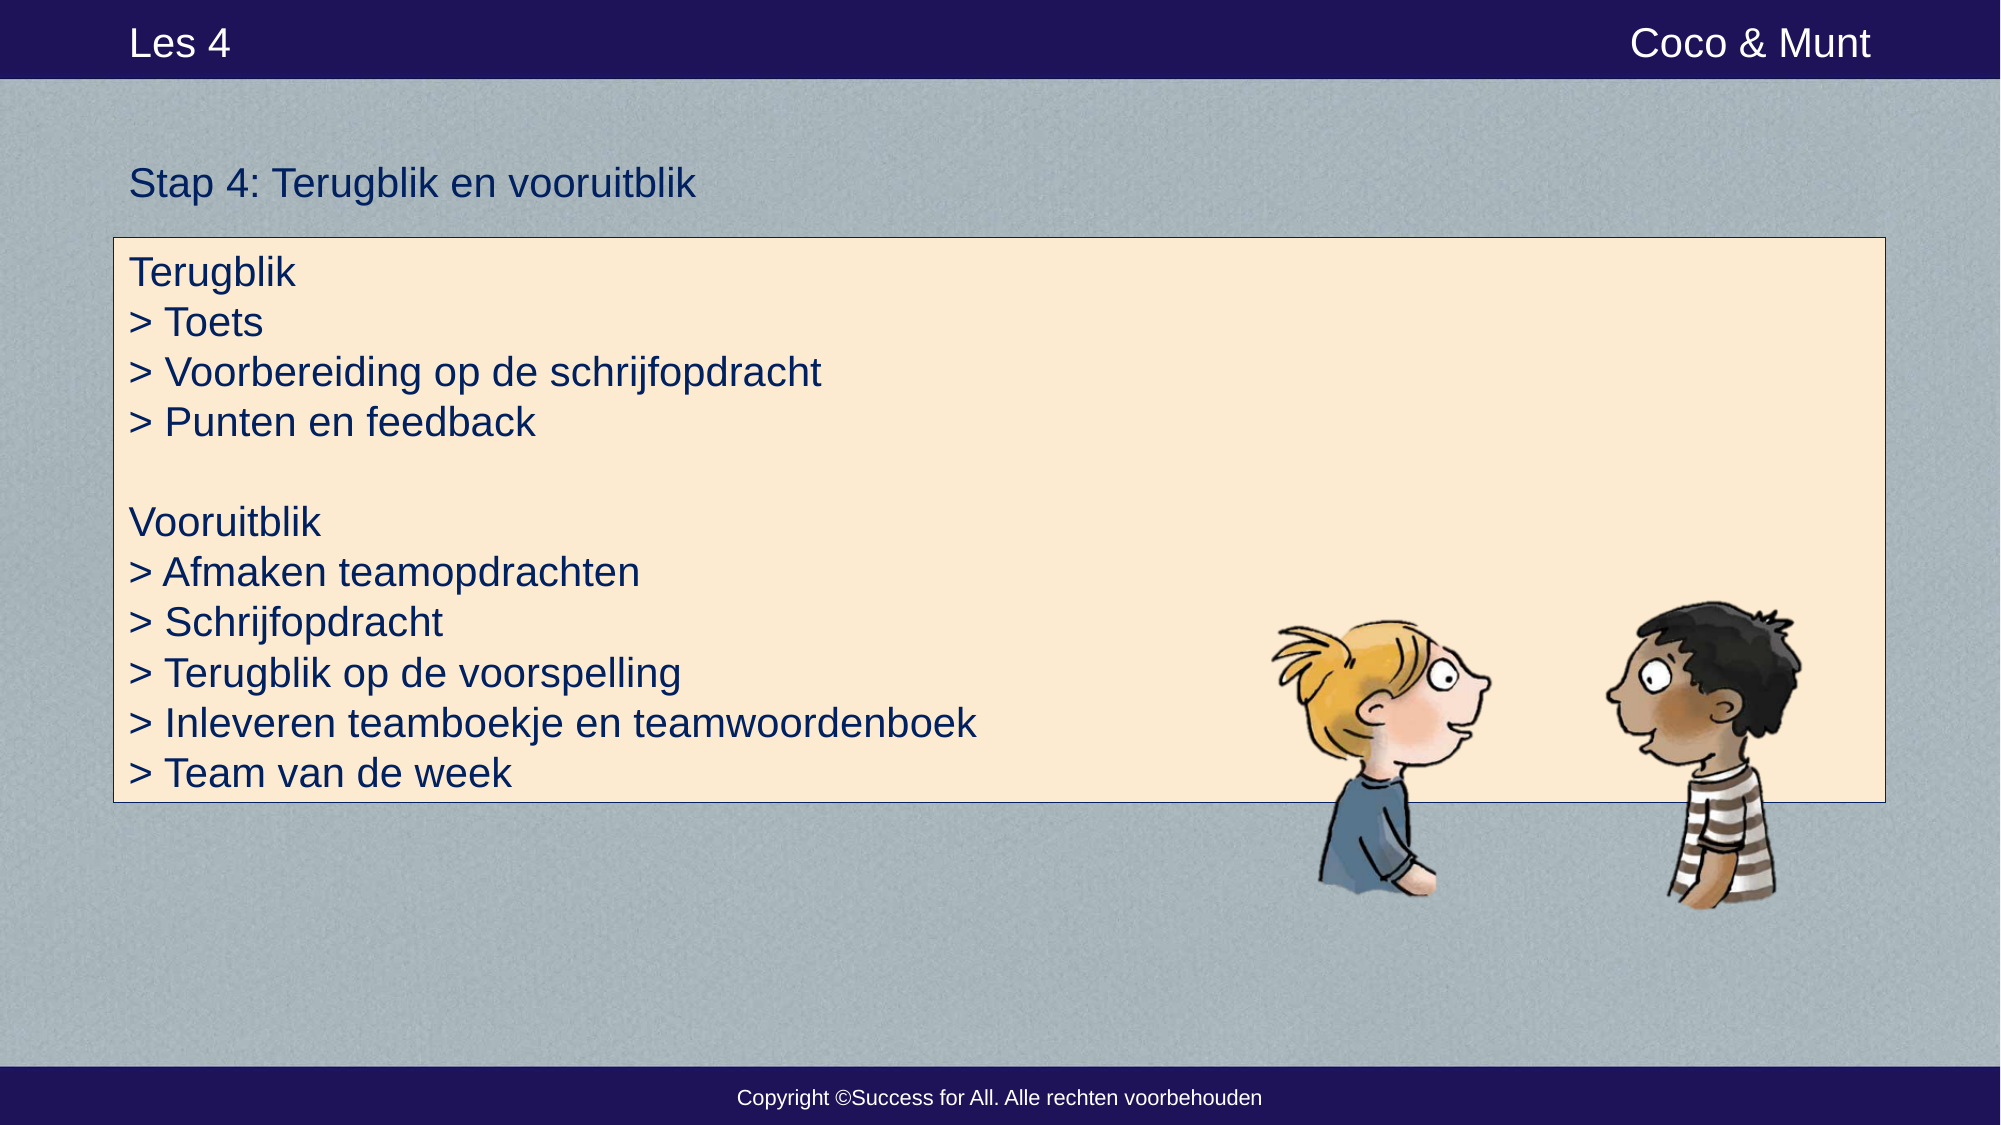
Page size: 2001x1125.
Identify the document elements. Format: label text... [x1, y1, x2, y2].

text_box Stap 4: Terugblik en vooruitblik [113, 148, 1635, 214]
text_box Les 4 [114, 8, 354, 73]
text_box Coco & Munt [999, 8, 1886, 73]
text_box Copyright ©Success for All. Alle rechten voorbehouden [0, 1076, 2000, 1125]
picture [0, 0, 2001, 1125]
text_box Terugblik > Toets > Voorbereiding op de schrijfopdracht > Punten en feedback Vooruitblik > Afmaken teamopdrachten > Schrijfopdracht > Terugblik op de voorspelling > Inleveren teamboekje en teamwoordenboek > Team van de week [113, 237, 1886, 803]
